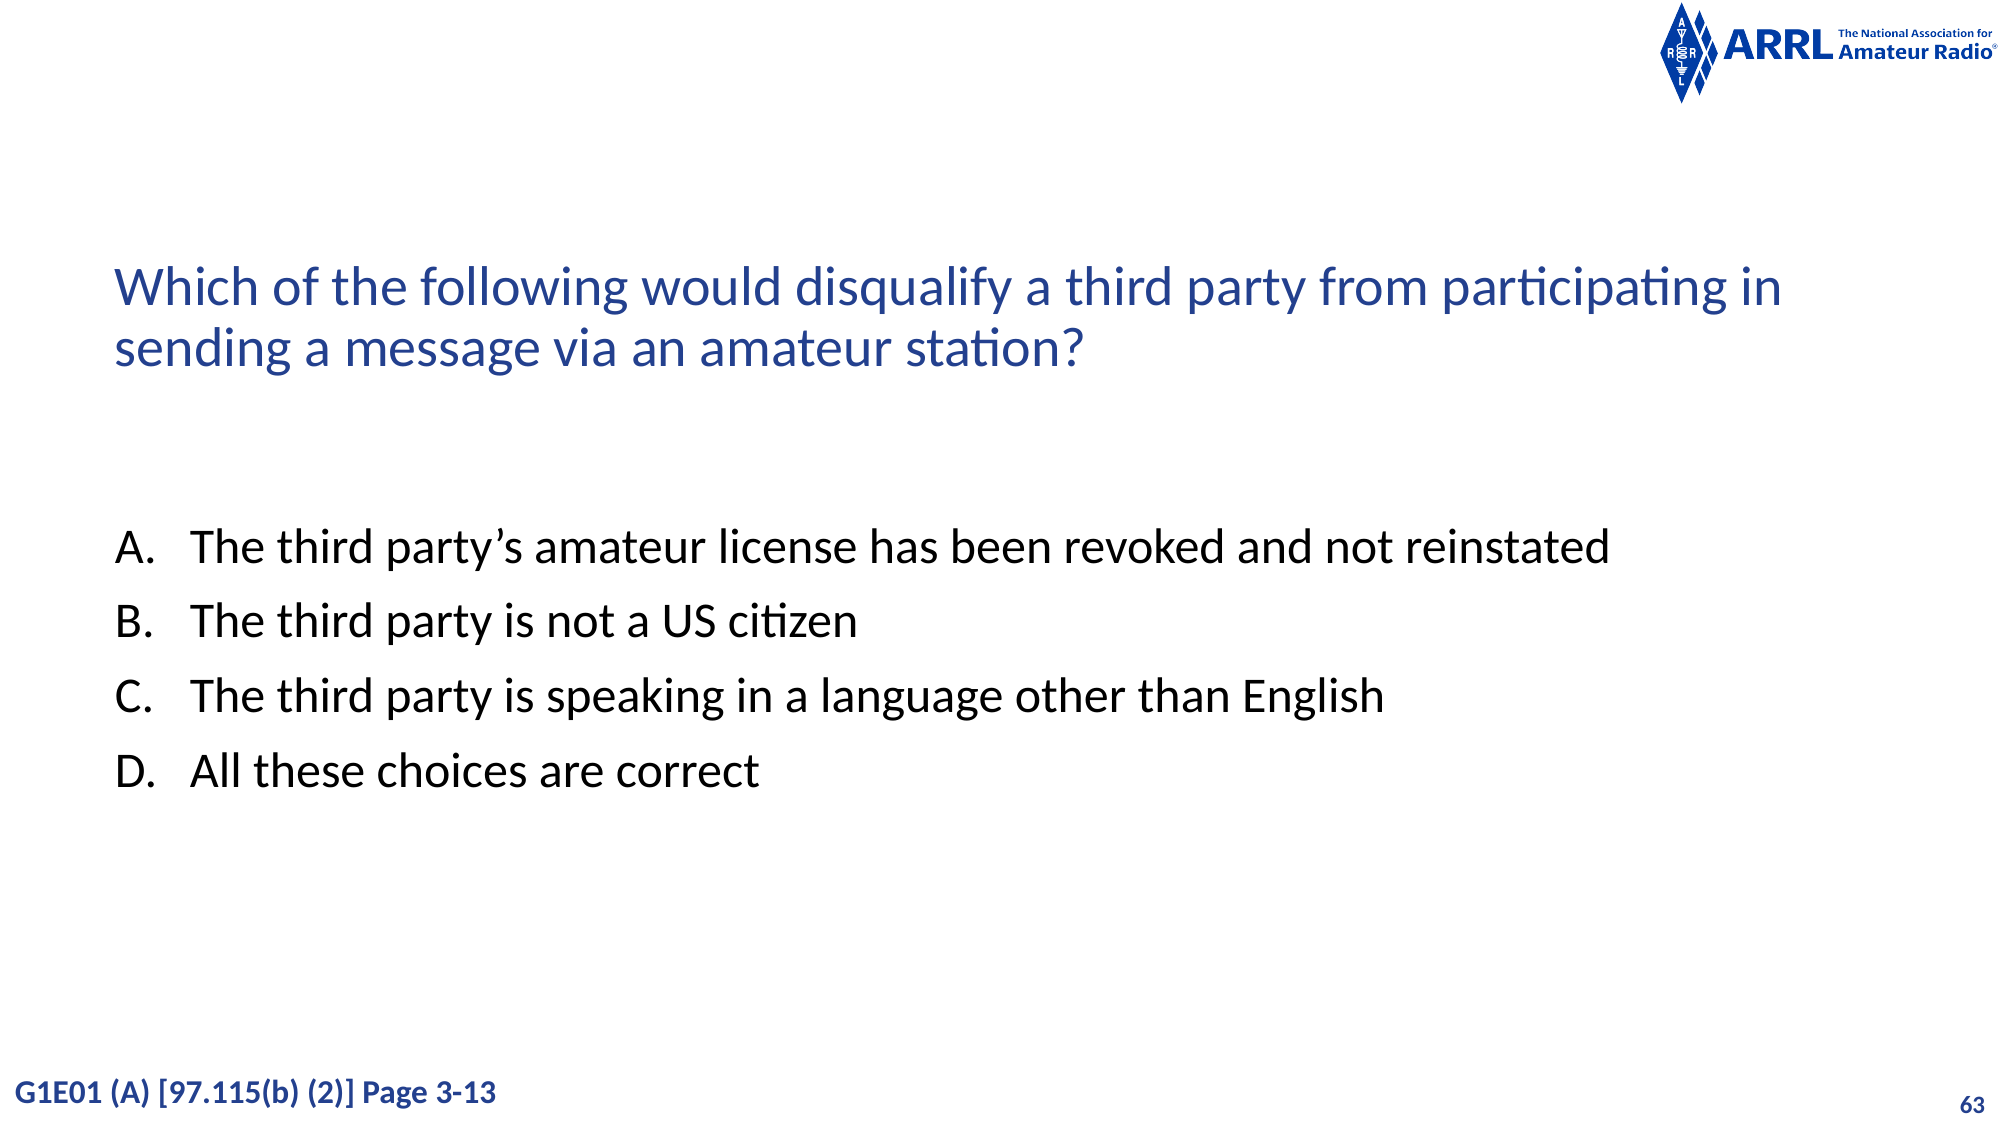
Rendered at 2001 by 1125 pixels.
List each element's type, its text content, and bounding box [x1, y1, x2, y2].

list The third party’s amateur license has been revoked and not reinstated The third party is not a US citizen The third party is speaking in a language other than English All these choices are correct [99, 512, 1900, 1005]
picture [1658, 0, 1999, 106]
text_box G1E01 (A) [97.115(b) (2)] Page 3-13 [0, 1062, 1313, 1118]
text_box 63 [1899, 1081, 2000, 1125]
title Which of the following would disqualify a third party from participating in sending a message via an amateur station? [99, 249, 1900, 388]
